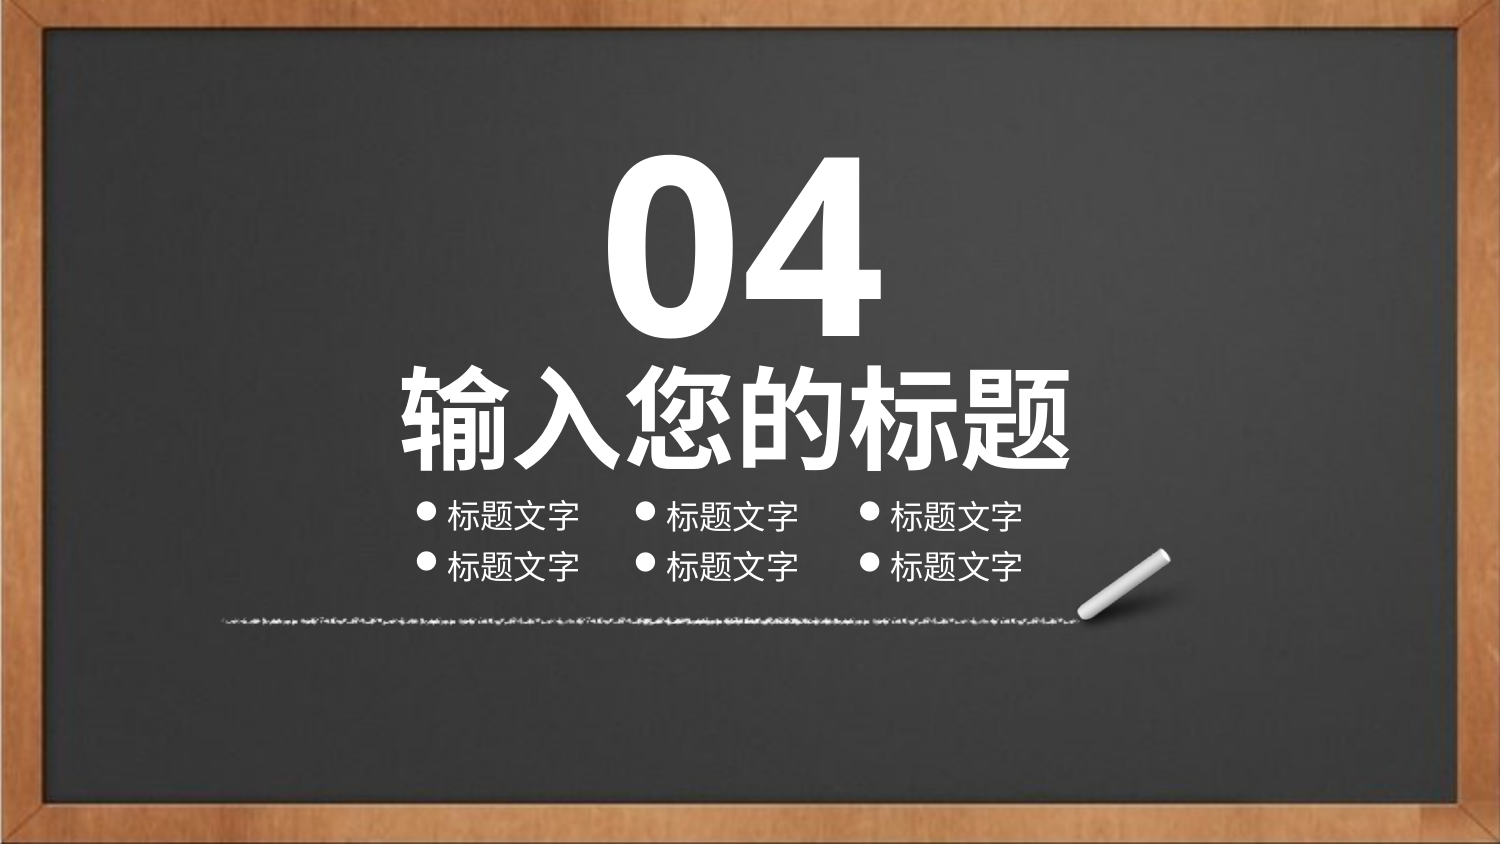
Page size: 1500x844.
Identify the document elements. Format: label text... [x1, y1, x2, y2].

text_box 标题文字 [633, 546, 857, 587]
text_box 标题文字 [633, 495, 857, 536]
text_box 标题文字 [857, 495, 1187, 536]
text_box 标题文字 [414, 546, 633, 587]
text_box 04 [584, 79, 963, 394]
text_box 输入您的标题 [383, 341, 1116, 491]
text_box 标题文字 [857, 546, 1052, 587]
text_box 标题文字 [414, 495, 633, 536]
picture [0, 0, 1500, 844]
